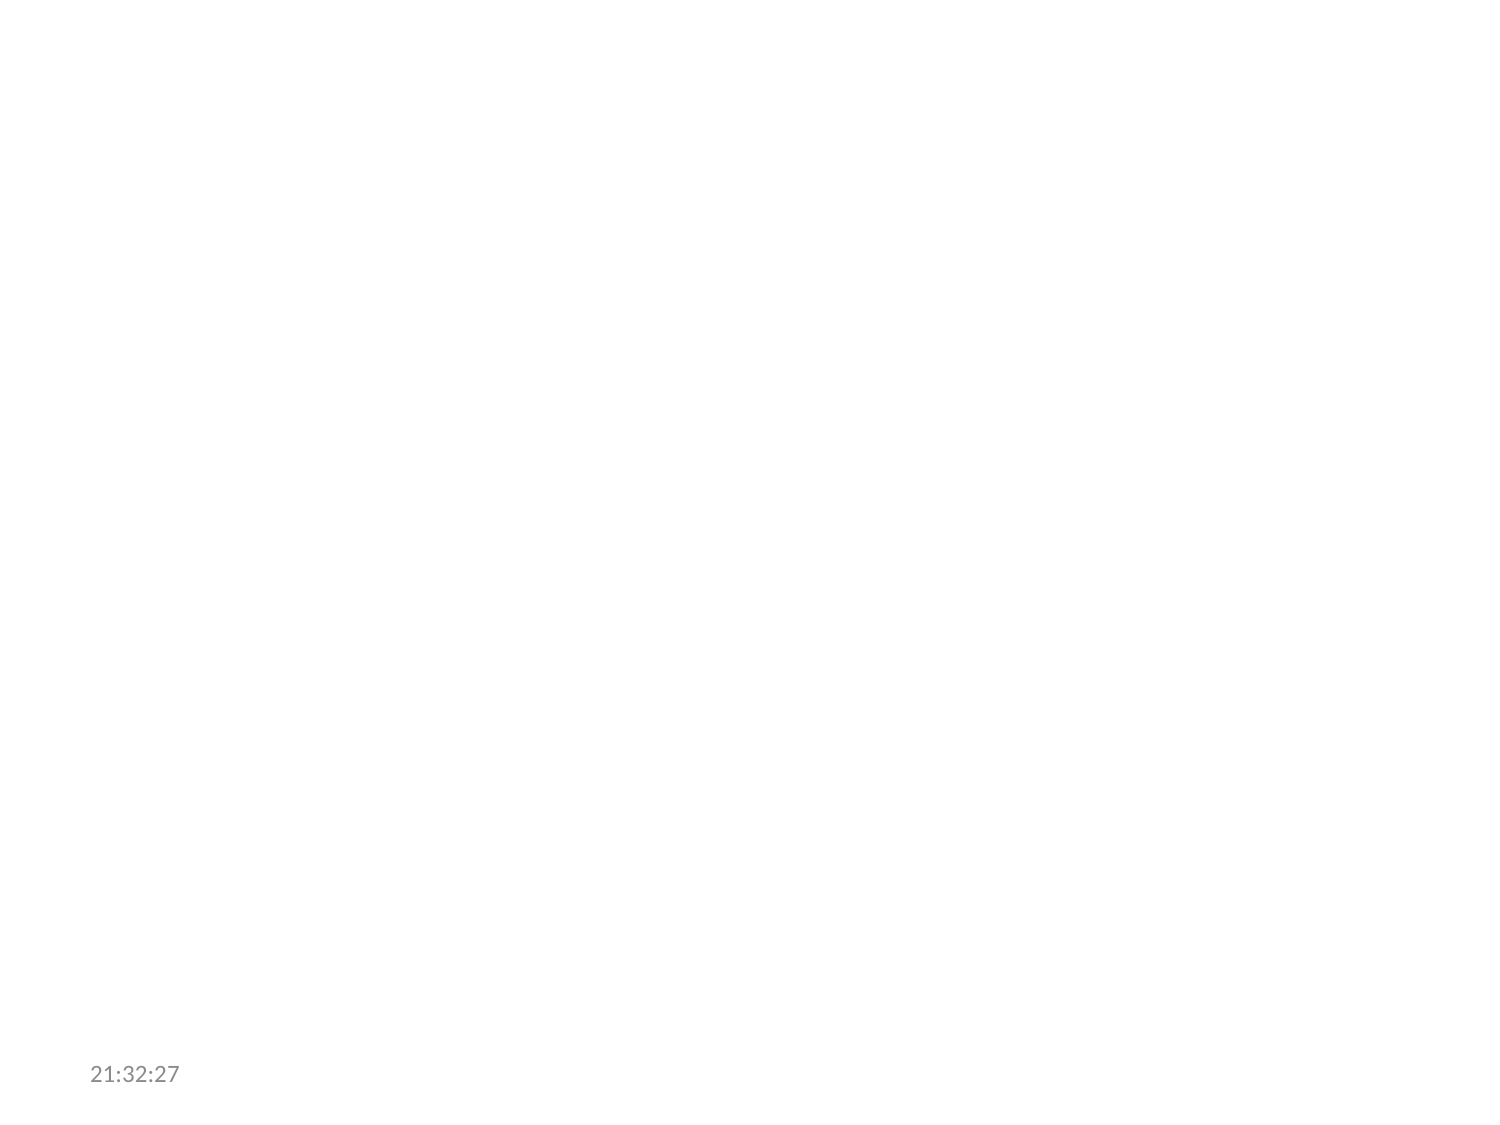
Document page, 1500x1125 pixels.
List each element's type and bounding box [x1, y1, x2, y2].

slide_number [75, 1042, 425, 1103]
